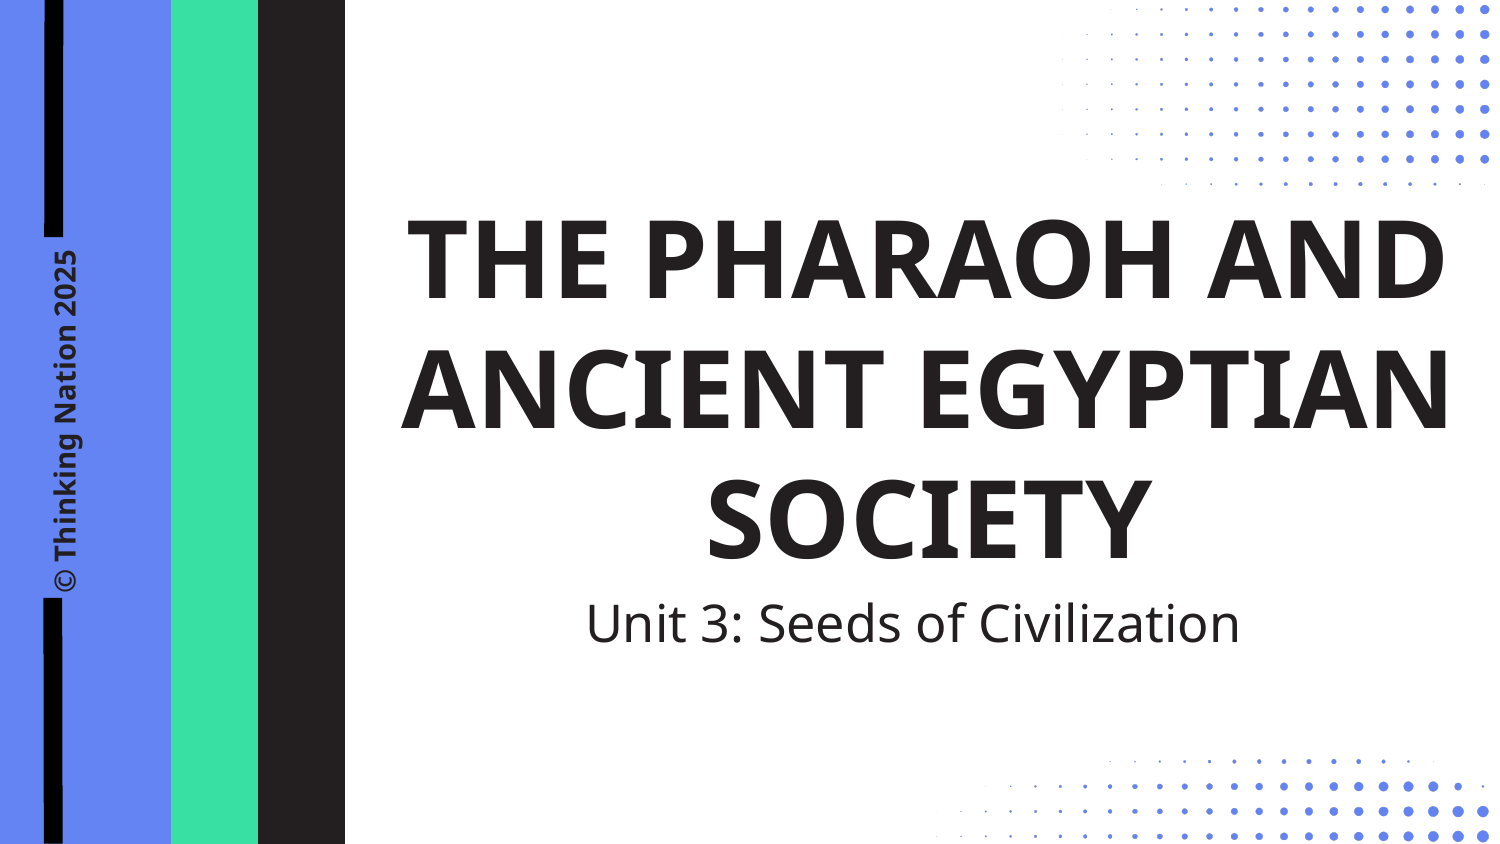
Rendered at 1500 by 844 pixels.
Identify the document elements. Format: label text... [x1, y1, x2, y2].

text_box THE PHARAOH AND ANCIENT EGYPTIAN SOCIETY [395, 190, 1463, 581]
text_box [1037, 0, 1500, 186]
text_box Unit 3: Seeds of Civilization [395, 590, 1432, 653]
text_box [911, 759, 1500, 844]
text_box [0, 0, 346, 844]
